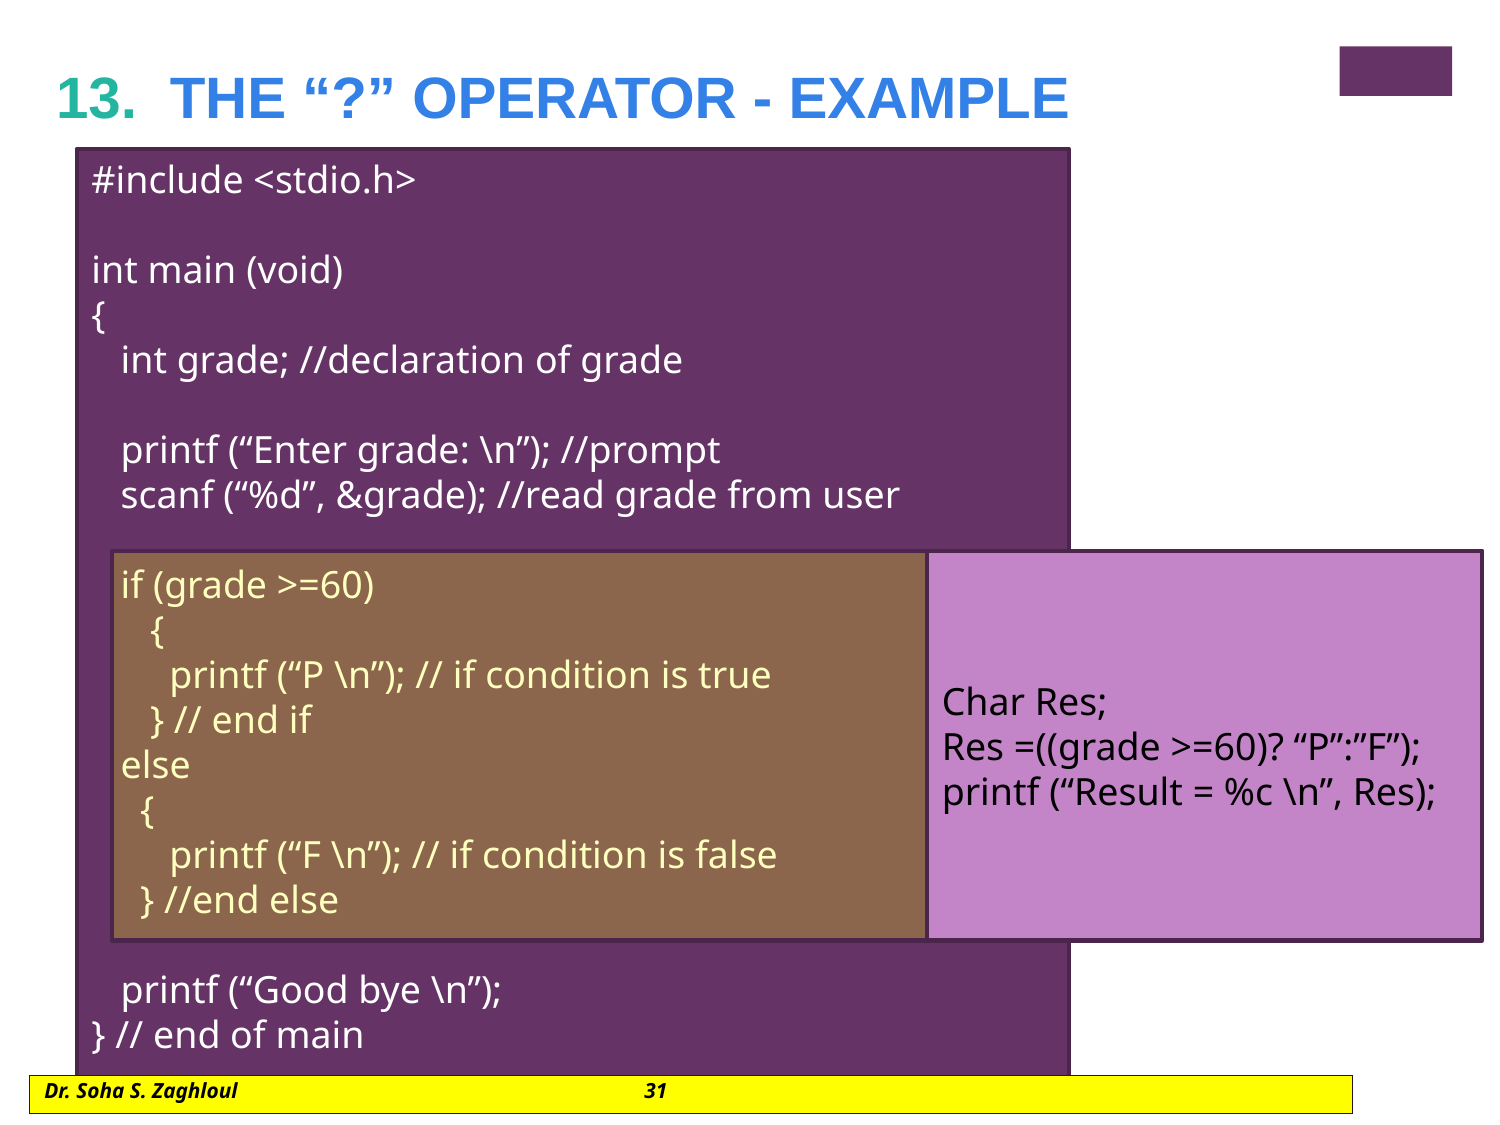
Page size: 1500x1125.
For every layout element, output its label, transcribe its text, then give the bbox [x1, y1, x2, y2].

text_box Char Res; Res =((grade >=60)? “P”:”F”); printf (“Result = %c \n”, Res); [925, 549, 1484, 943]
text_box Dr. Soha S. Zaghloul 31 [29, 1075, 1353, 1114]
text_box [110, 549, 925, 943]
text_box 13. The “?” operator - example [41, 52, 1447, 161]
text_box #include <stdio.h> int main (void) { int grade; //declaration of grade printf (“Enter grade: \n”); //prompt scanf (“%d”, &grade); //read grade from user if (grade >=60) { printf (“P \n”); // if condition is true } // end if else { printf (“F \n”); // if condition is false } //end else printf (“Good bye \n”); } // end of main [75, 161, 1071, 1075]
